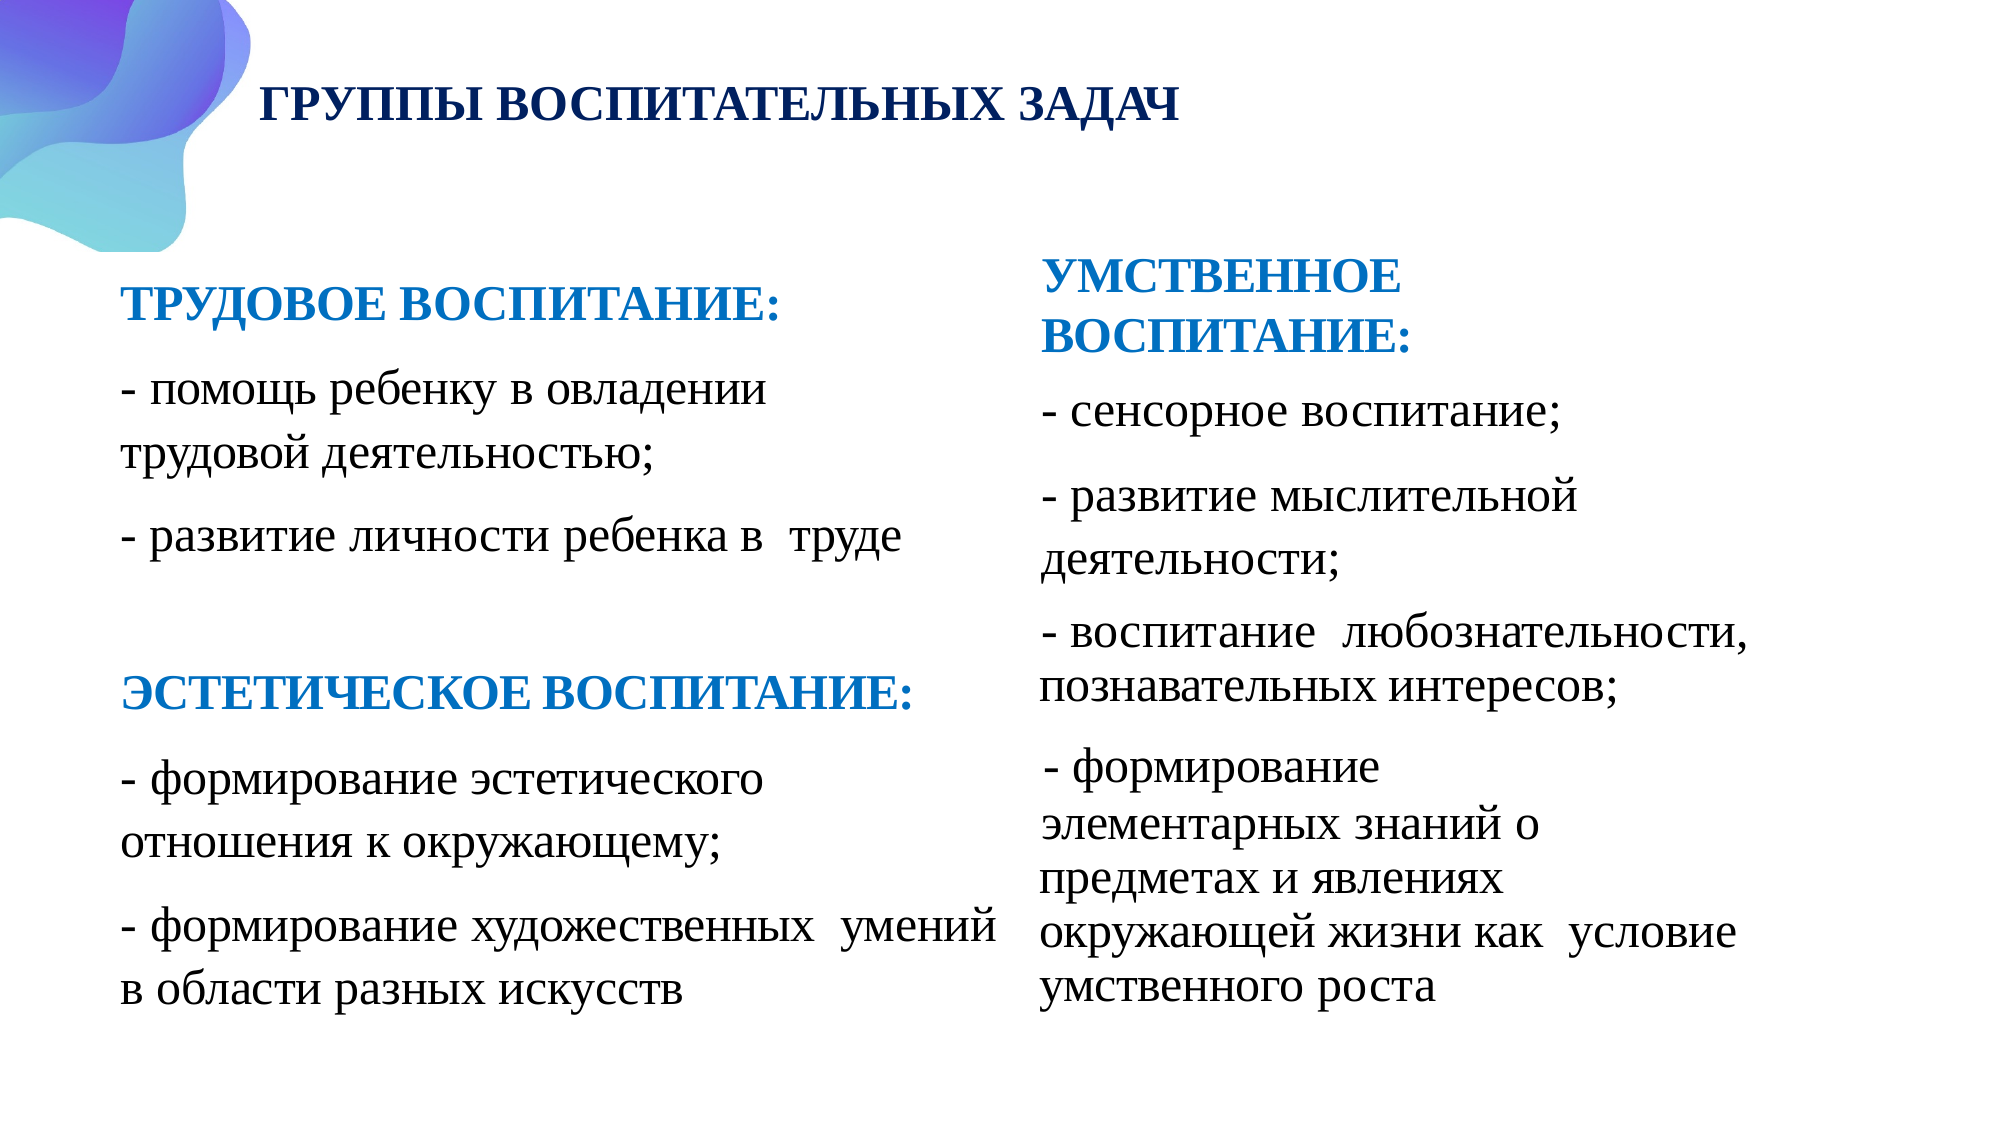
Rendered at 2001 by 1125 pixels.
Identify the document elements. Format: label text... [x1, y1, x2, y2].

text_box ГРУППЫ ВОСПИТАТЕЛЬНЫХ ЗАДАЧ [258, 75, 1192, 132]
text_box УМСТВЕННОЕ ВОСПИТАНИЕ: - сенсорное воспитание; - развитие мыслительной деятельности; - воспитание любознательности, познавательных интересов; - формирование элементарных знаний о предметах и явлениях окружающей жизни как условие умственного роста [1039, 226, 1763, 1013]
picture [0, 0, 258, 254]
text_box ТРУДОВОЕ ВОСПИТАНИЕ: - помощь ребенку в овладении трудовой деятельностью; - развитие личности ребенка в труде [118, 253, 921, 562]
text_box ЭСТЕТИЧЕСКОЕ ВОСПИТАНИЕ: - формирование эстетического отношения к окружающему; - формирование художественных умений в области разных искусств [118, 643, 1022, 1015]
